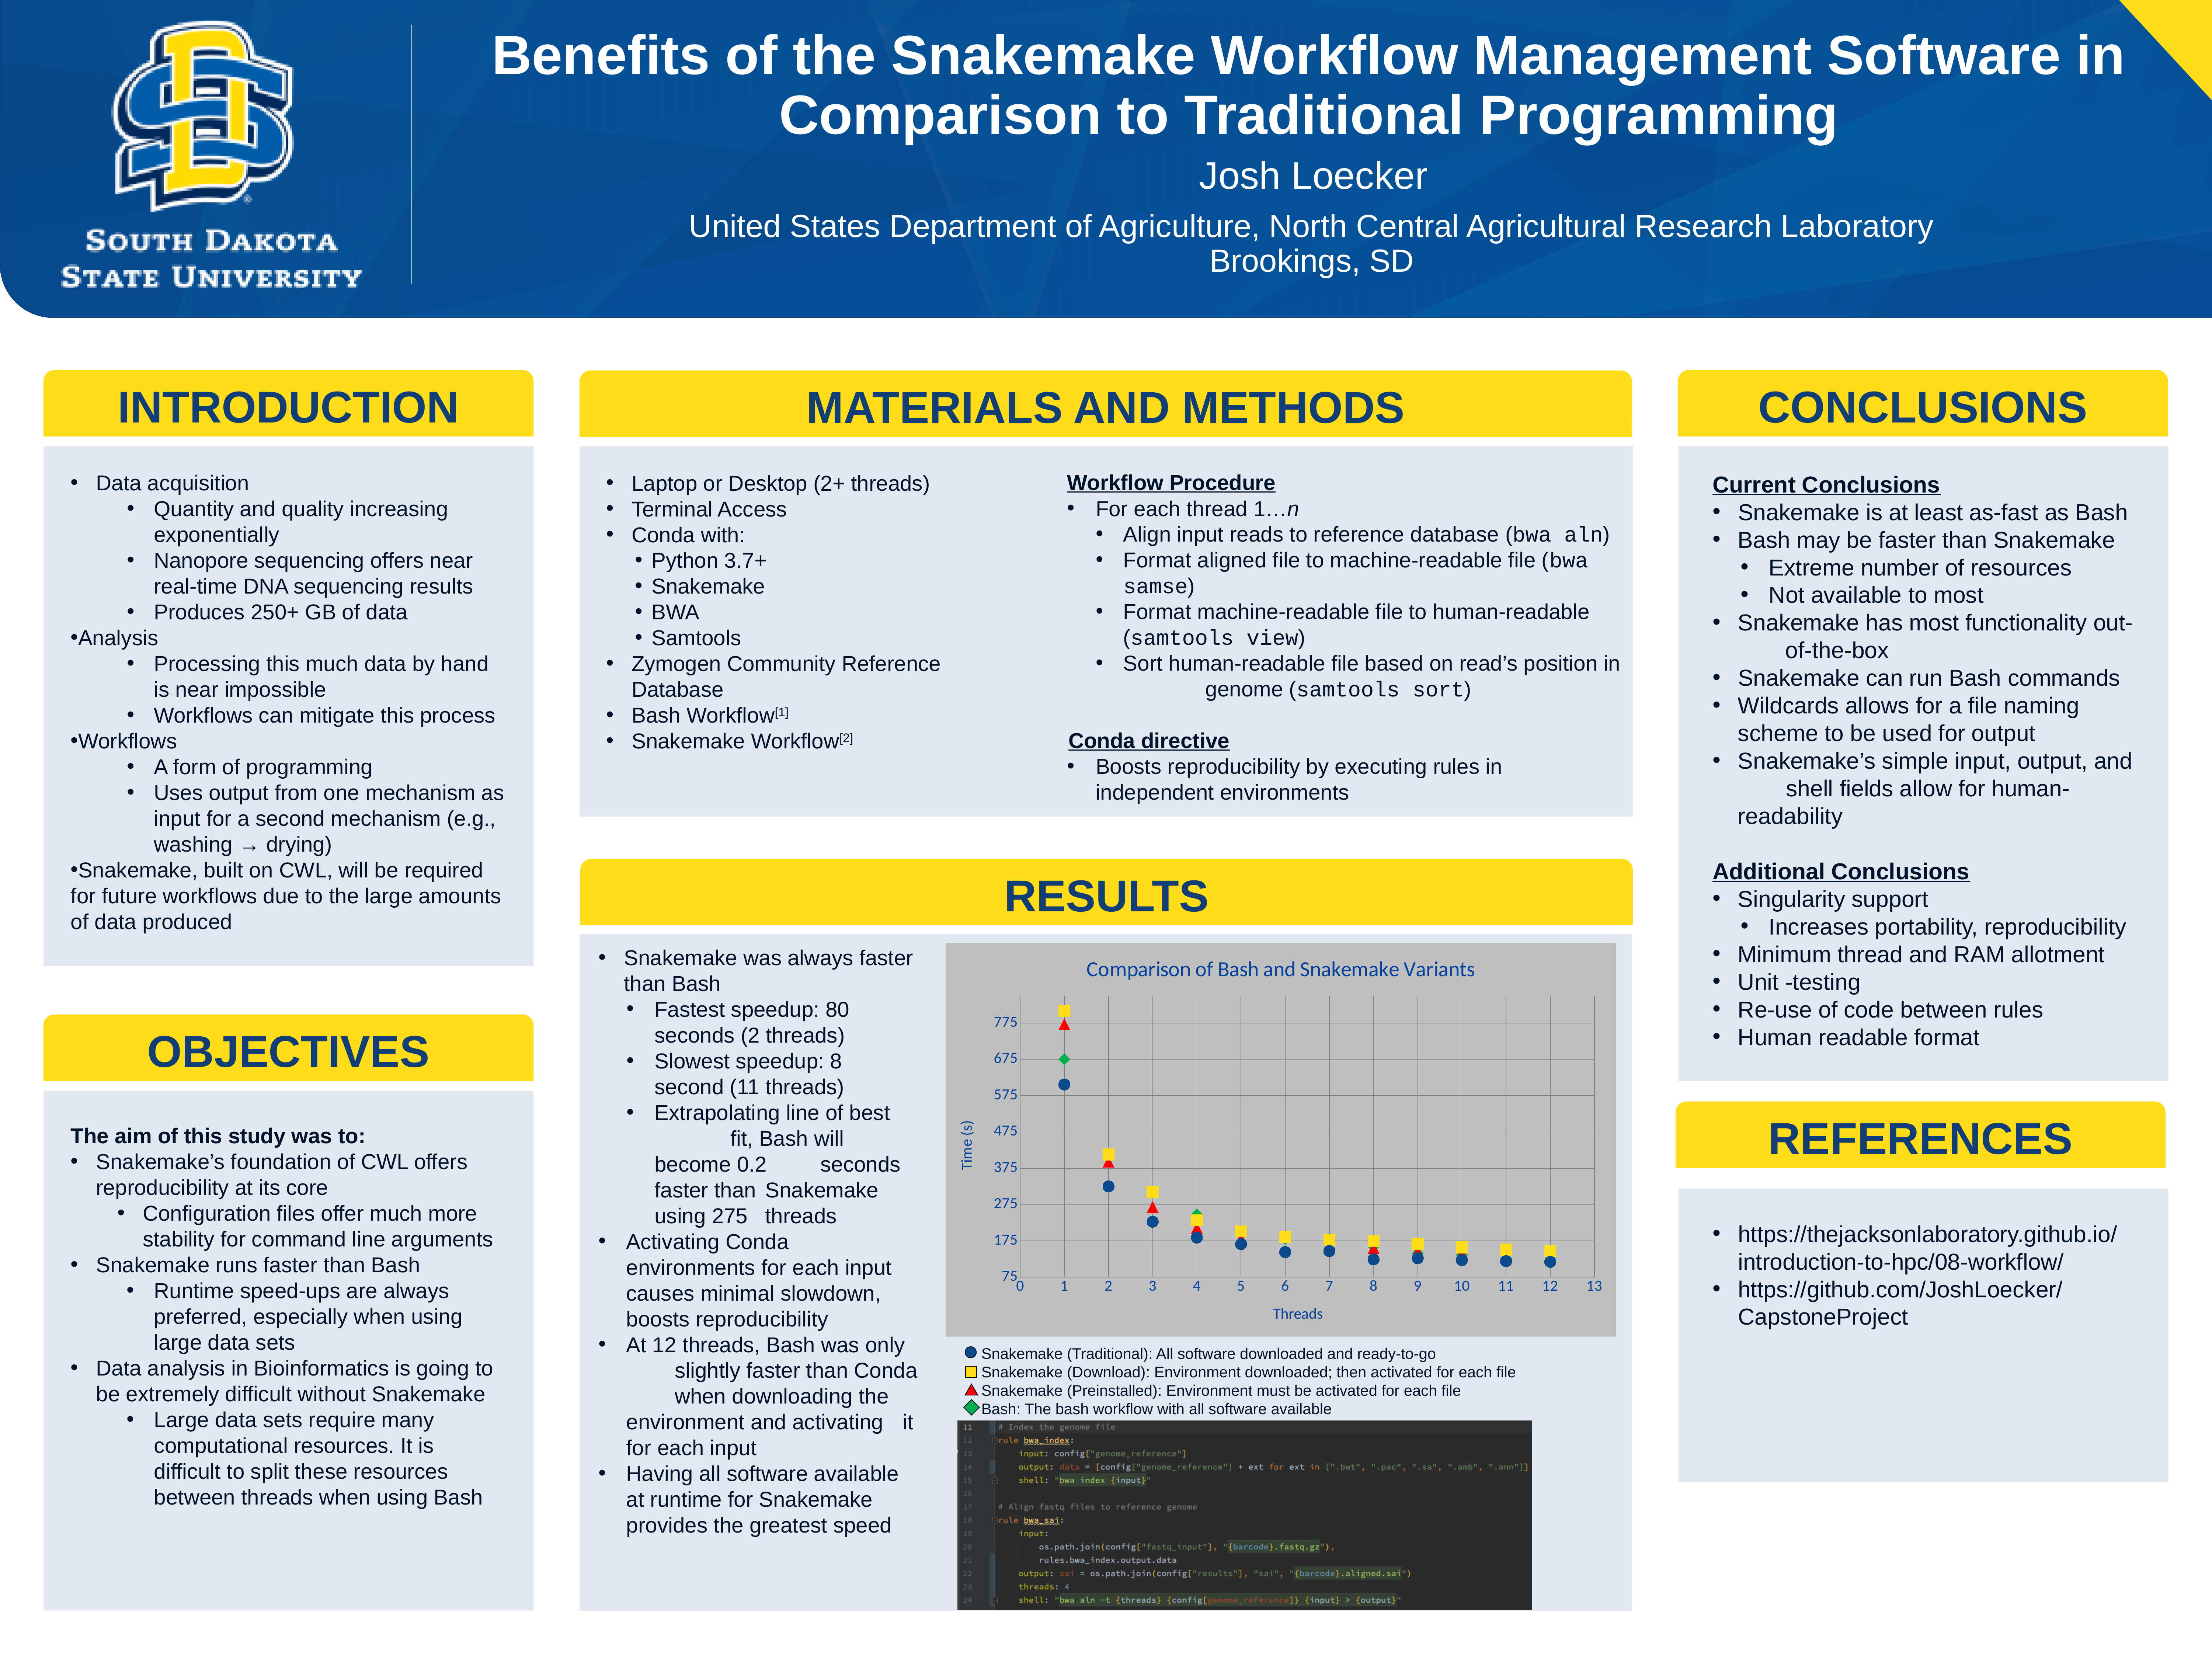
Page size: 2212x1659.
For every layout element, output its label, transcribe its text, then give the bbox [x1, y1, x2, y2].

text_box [0, 0, 2212, 318]
text_box RESULTS [580, 858, 1634, 926]
text_box Data acquisition Quantity and quality increasing exponentially Nanopore sequencing offers near real-time DNA sequencing results Produces 250+ GB of data Analysis Processing this much data by hand is near impossible Workflows can mitigate this process Workflows A form of programming Uses output from one mechanism as input for a second mechanism (e.g., washing → drying) Snakemake, built on CWL, will be required for future workflows due to the large amounts of data produced [65, 466, 512, 936]
text_box OBJECTIVES [43, 1014, 534, 1081]
text_box [1678, 1188, 2169, 1482]
text_box [1678, 446, 2169, 1081]
text_box Workflow Procedure For each thread 1…n Align input reads to reference database (bwa aln) Format aligned file to machine-readable file (bwa samse) Format machine-readable file to human-readable (samtools view) Sort human-readable file based on read’s position in genome (samtools sort) Conda directive Boosts reproducibility by executing rules in independent environments [1061, 466, 1632, 833]
text_box [43, 1091, 534, 1611]
text_box INTRODUCTION [43, 369, 534, 437]
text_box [965, 1346, 978, 1413]
text_box Laptop or Desktop (2+ threads) Terminal Access Conda with: Python 3.7+ Snakemake BWA Samtools Zymogen Community Reference Database Bash Workflow[1] Snakemake Workflow[2] [601, 466, 1033, 756]
text_box https://thejacksonlaboratory.github.io/introduction-to-hpc/08-workflow/ https://github.com/JoshLoecker/CapstoneProject [1707, 1216, 2140, 1332]
text_box The aim of this study was to: Snakemake’s foundation of CWL offers reproducibility at its core Configuration files offer much more stability for command line arguments Snakemake runs faster than Bash Runtime speed-ups are always preferred, especially when using large data sets Data analysis in Bioinformatics is going to be extremely difficult without Snakemake Large data sets require many computational resources. It is difficult to split these resources between threads when using Bash [65, 1119, 512, 1512]
text_box Snakemake (Traditional): All software downloaded and ready-to-go Snakemake (Download): Environment downloaded; then activated for each file Snakemake (Preinstalled): Environment must be activated for each file Bash: The bash workflow with all software available [975, 1341, 1627, 1420]
text_box [579, 934, 1632, 1611]
text_box Snakemake was always faster than Bash Fastest speedup: 80 seconds (2 threads) Slowest speedup: 8 second (11 threads) Extrapolating line of best fit, Bash will become 0.2 seconds faster than Snakemake using 275 threads Activating Conda environments for each input causes minimal slowdown, boosts reproducibility At 12 threads, Bash was only slightly faster than Conda when downloading the environment and activating it for each input Having all software available at runtime for Snakemake provides the greatest speed [593, 941, 924, 1566]
picture [957, 1420, 1532, 1610]
text_box [43, 446, 534, 966]
chart [946, 943, 1616, 1337]
text_box CONCLUSIONS [1677, 369, 2168, 437]
text_box [579, 446, 1633, 817]
text_box MATERIALS AND METHODS [579, 370, 1632, 438]
text_box Current Conclusions Snakemake is at least as-fast as Bash Bash may be faster than Snakemake Extreme number of resources Not available to most Snakemake has most functionality out- of-the-box Snakemake can run Bash commands Wildcards allows for a file naming scheme to be used for output Snakemake’s simple input, output, and shell fields allow for human- readability Additional Conclusions Singularity support Increases portability, reproducibility Minimum thread and RAM allotment Unit -testing Re-use of code between rules Human readable format [1707, 467, 2140, 1053]
text_box REFERENCES [1675, 1101, 2166, 1168]
